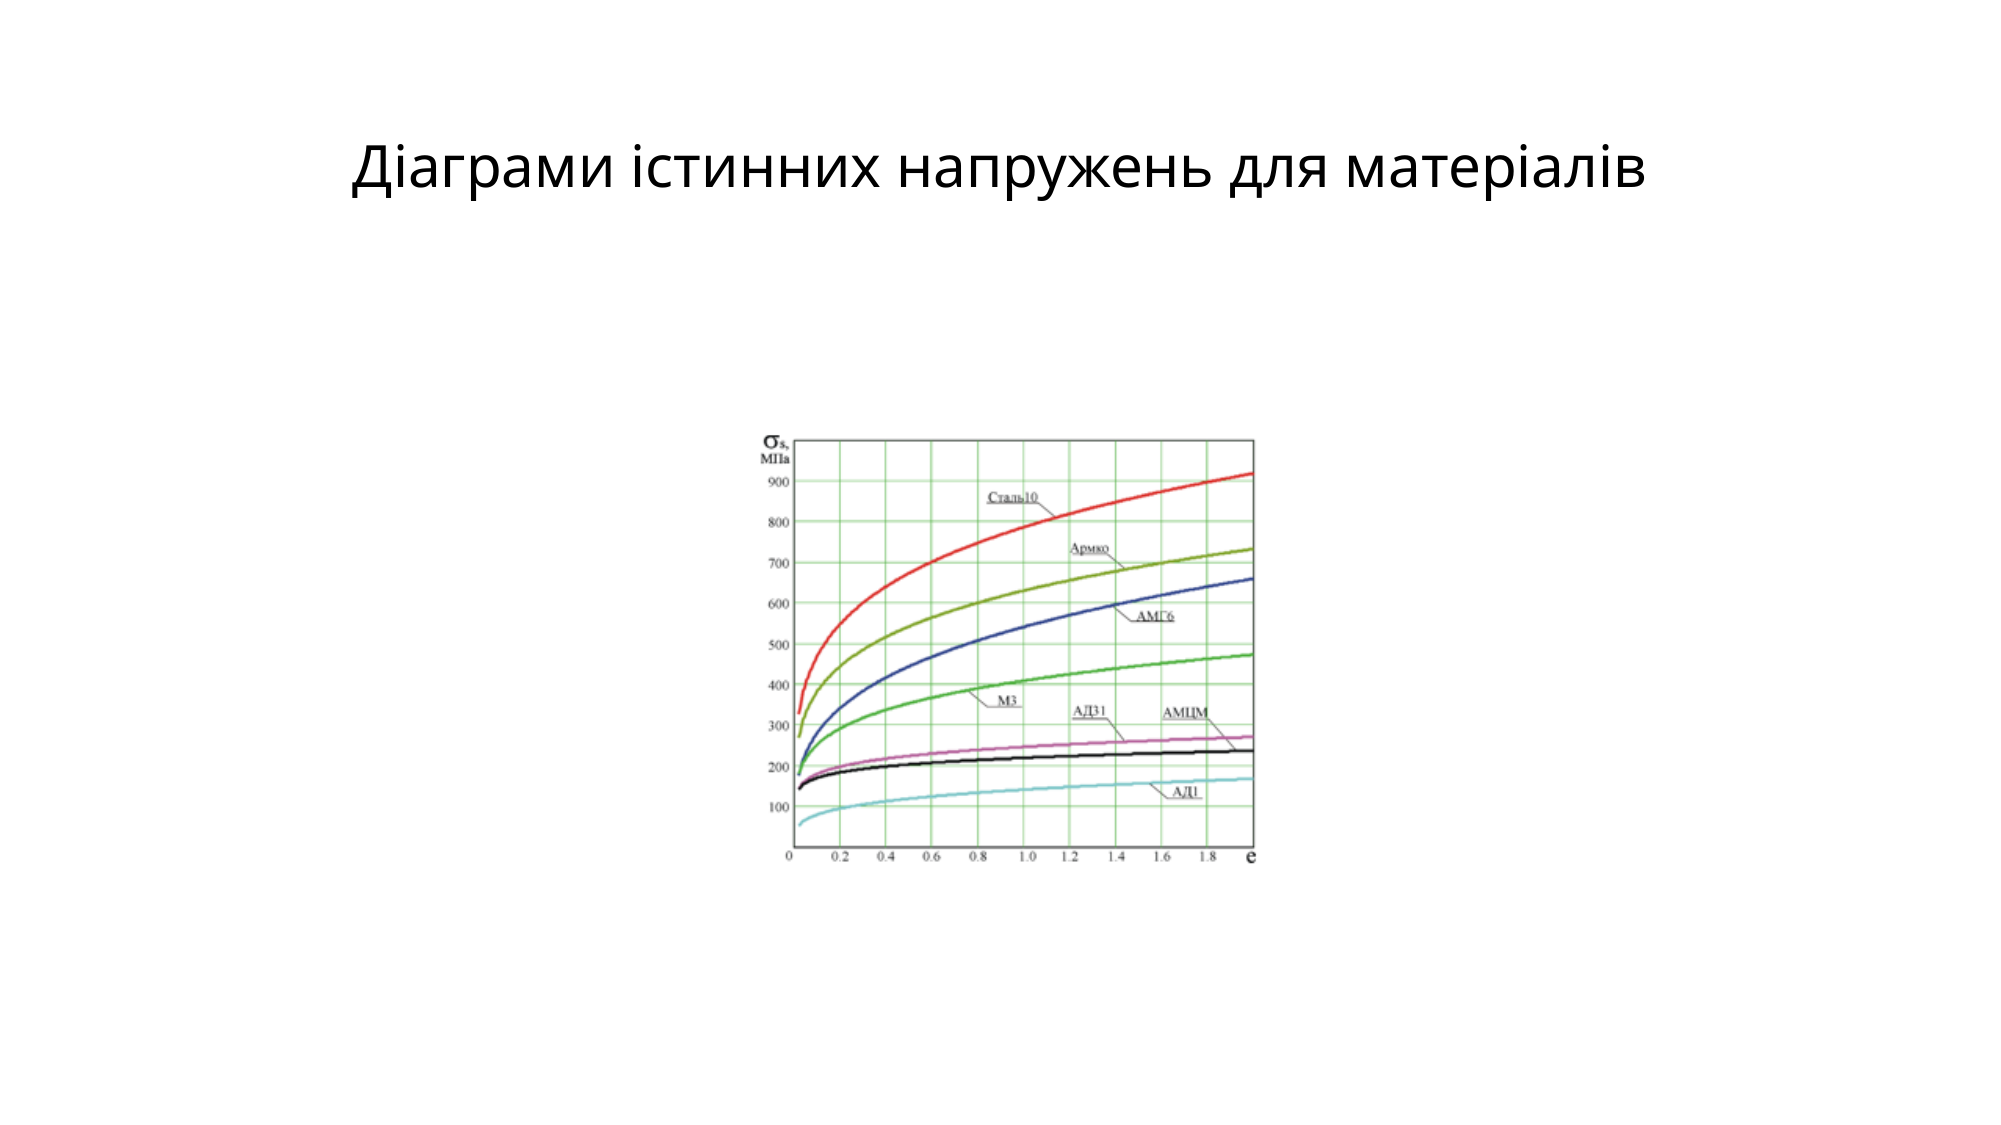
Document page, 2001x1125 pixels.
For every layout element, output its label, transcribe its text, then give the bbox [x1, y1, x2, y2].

title Діаграми істинних напружень для матеріалів [137, 59, 1863, 278]
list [711, 423, 1289, 890]
